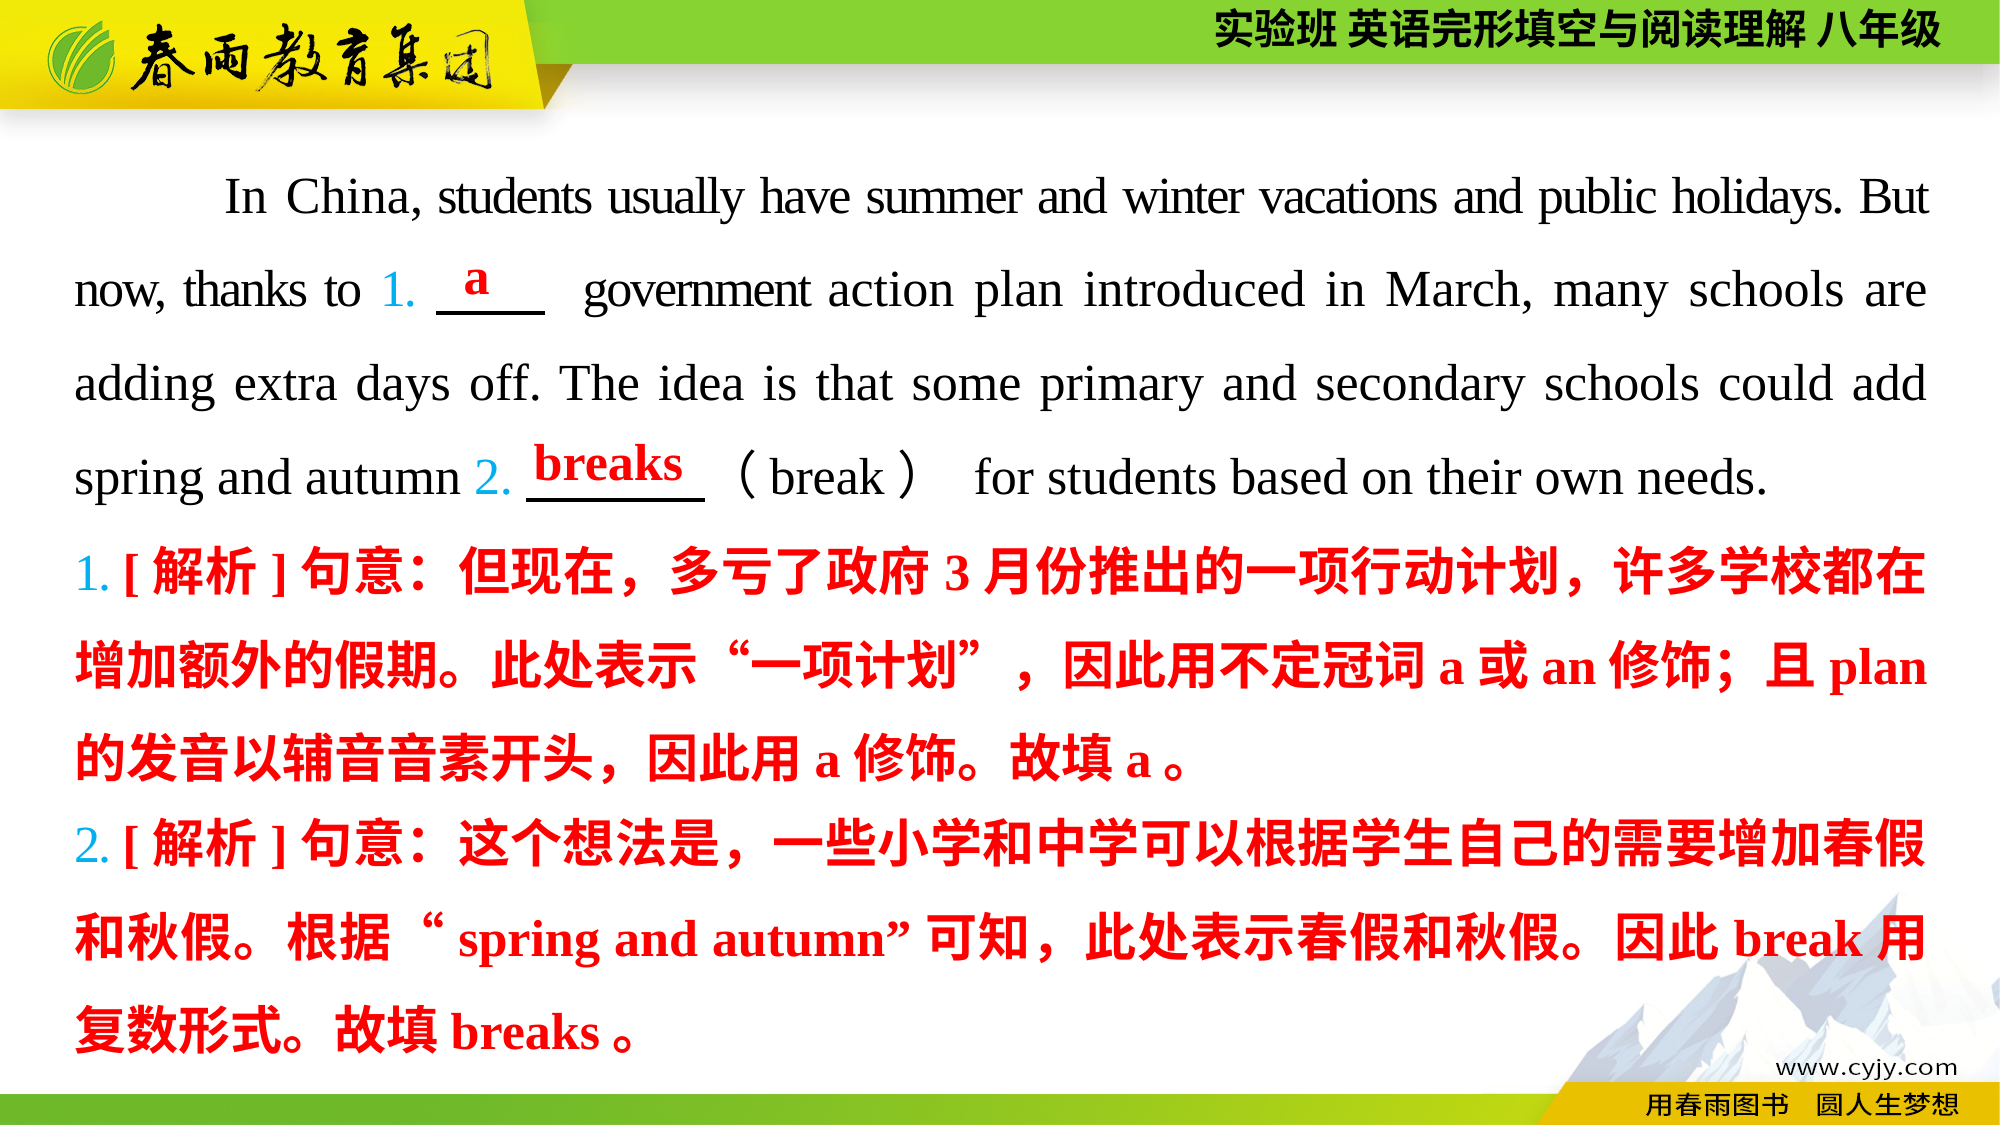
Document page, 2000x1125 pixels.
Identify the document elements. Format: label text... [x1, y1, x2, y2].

picture [0, 0, 2000, 1125]
text_box 2. [解析]句意：这个想法是，一些小学和中学可以根据学生自己的需要增加春假和秋假。根据“spring and autumn”可知，此处表示春假和秋假。因此break用复数形式。故填breaks。 [59, 771, 1944, 1068]
text_box a [435, 234, 505, 312]
text_box 1. [解析]句意：但现在，多亏了政府3月份推出的一项行动计划，许多学校都在增加额外的假期。此处表示“一项计划”，因此用不定冠词a或an修饰；且plan的发音以辅音音素开头，因此用a修饰。故填a。 [59, 499, 1944, 771]
text_box breaks [518, 421, 699, 499]
list In China, students usually have summer and winter vacations and public holidays. But now, thanks to 1. government action plan introduced in March, many schools are adding extra days off. The idea is that some primary and secondary schools could add spring and autumn 2. （break） for students based on their own needs. [59, 122, 1944, 499]
